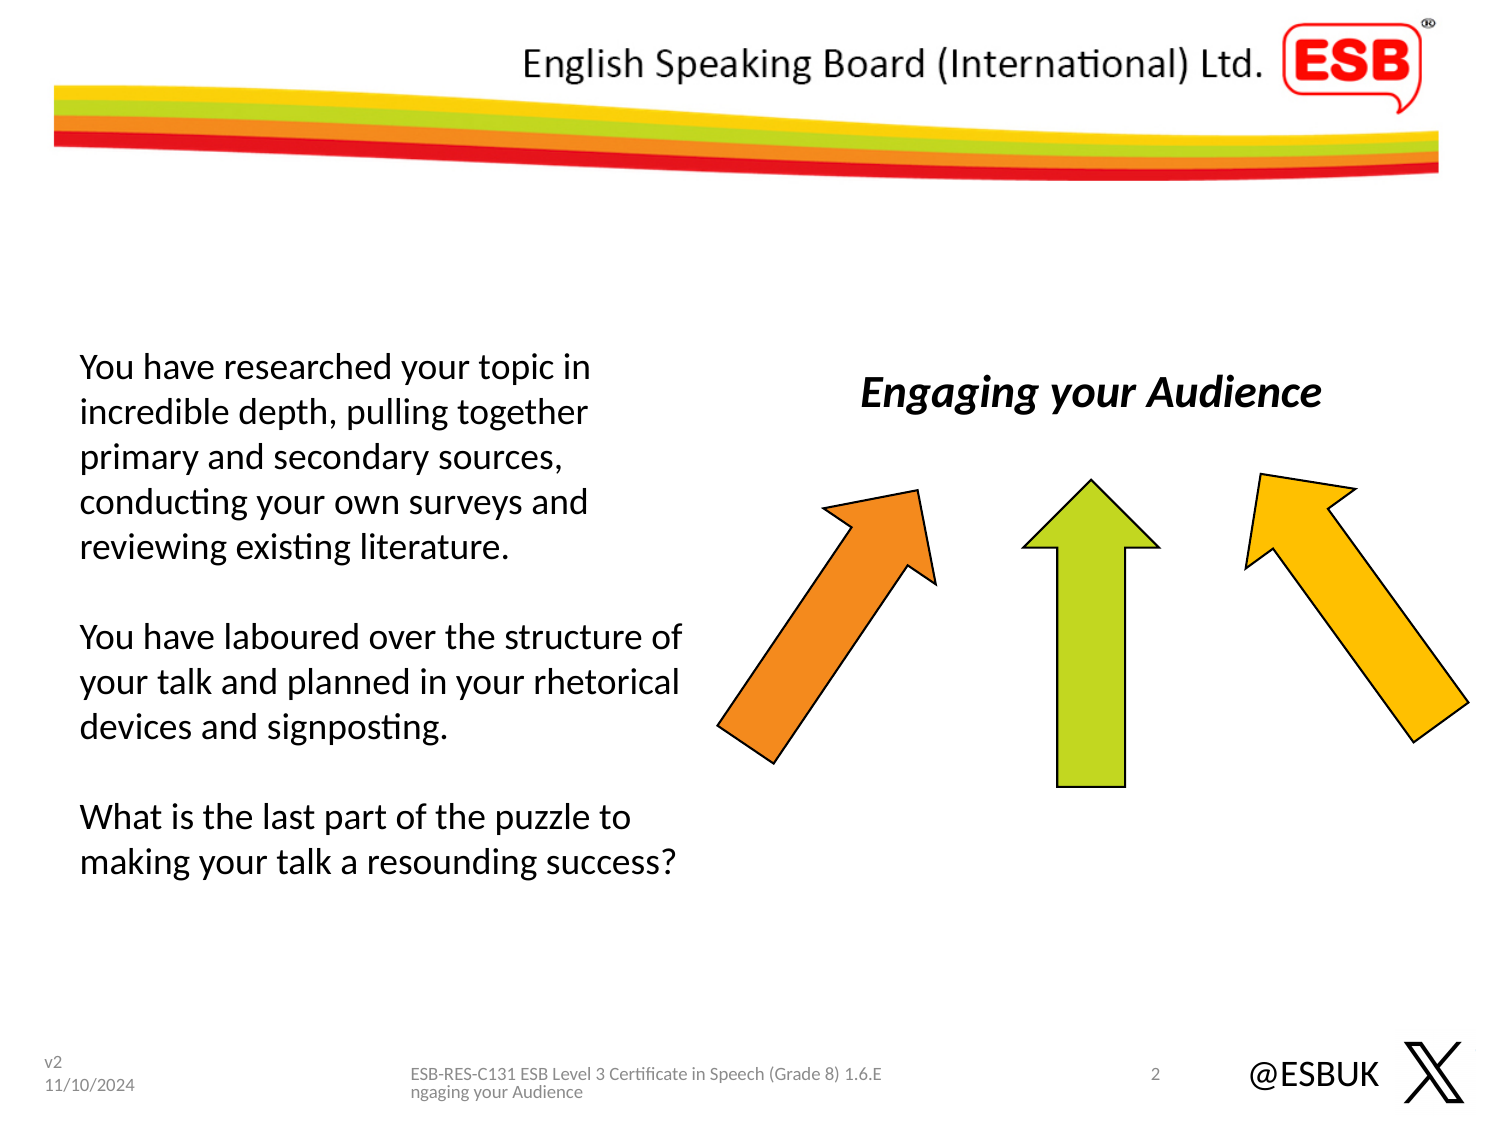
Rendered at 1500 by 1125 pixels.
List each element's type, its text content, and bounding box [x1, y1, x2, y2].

text_box You have researched your topic in incredible depth, pulling together primary and secondary sources, conducting your own surveys and reviewing existing literature. You have laboured over the structure of your talk and planned in your rhetorical devices and signposting. What is the last part of the puzzle to making your talk a resounding success? [64, 334, 727, 890]
picture [0, 0, 1500, 189]
text_box [1020, 478, 1162, 788]
slide_number 2 [930, 1042, 1176, 1103]
text_box [1244, 472, 1470, 744]
title Engaging your Audience [831, 345, 1351, 441]
text_box [716, 488, 938, 766]
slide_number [29, 1042, 160, 1103]
picture [1395, 1029, 1476, 1116]
footer ESB-RES-C131 ESB Level 3 Certificate in Speech (Grade 8) 1.6.Engaging your Audience [395, 1042, 902, 1103]
